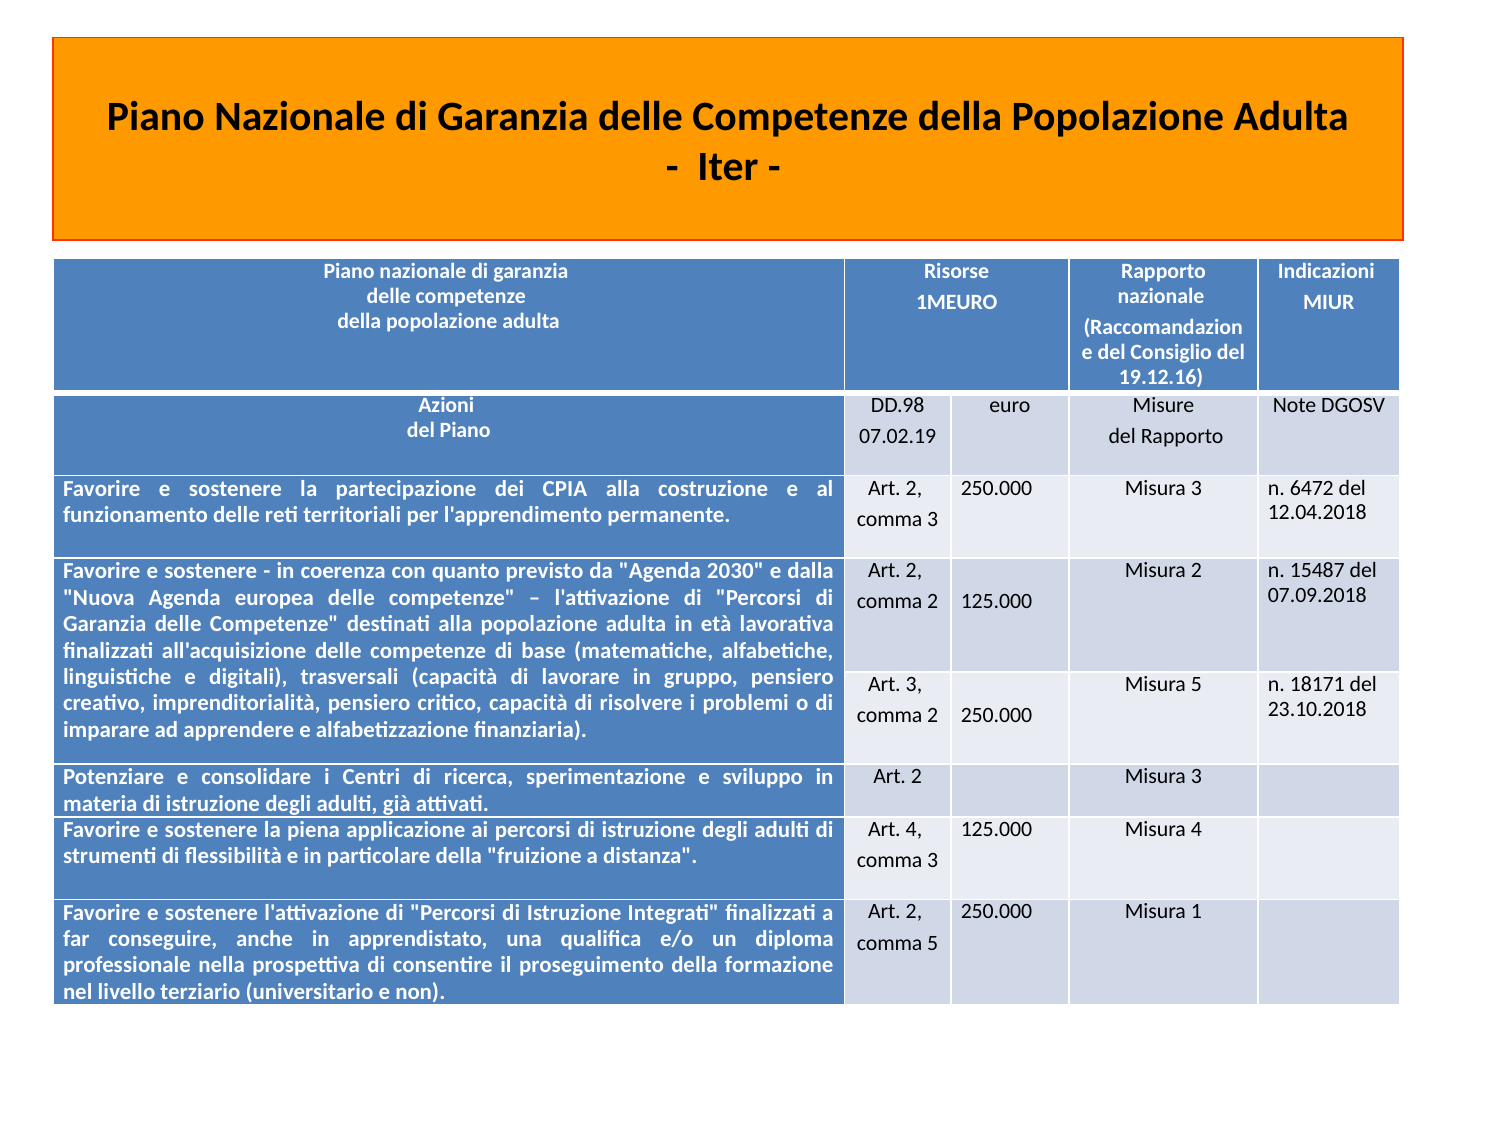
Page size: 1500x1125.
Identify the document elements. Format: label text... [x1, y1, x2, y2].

table_cell 250.000 [952, 476, 1068, 557]
table_cell Favorire e sostenere la partecipazione dei CPIA alla costruzione e al funzionamento delle reti territoriali per l'apprendimento permanente. [54, 476, 844, 557]
table_cell n. 18171 del 23.10.2018 [1259, 673, 1399, 763]
table_cell Art. 2, comma 3 [845, 476, 950, 557]
table_cell n. 6472 del 12.04.2018 [1259, 476, 1399, 557]
table_cell Misura 4 [1070, 818, 1257, 899]
table_cell 250.000 [952, 673, 1068, 763]
table_cell [1259, 818, 1399, 899]
table_header Rapporto nazionale (Raccomandazione del Consiglio del 19.12.16) [1070, 259, 1257, 390]
table_cell Misura 3 [1070, 765, 1257, 816]
table_cell 125.000 [952, 559, 1068, 671]
table_cell Misura 1 [1070, 900, 1257, 1004]
table_cell Azioni del Piano [54, 396, 844, 475]
table_cell Art. 2, comma 2 [845, 559, 950, 671]
table_cell Potenziare e consolidare i Centri di ricerca, sperimentazione e sviluppo in materia di istruzione degli adulti, già attivati. [54, 765, 844, 816]
table_cell [1259, 900, 1399, 1004]
table_cell Note DGOSV [1259, 396, 1399, 475]
table_cell Misure del Rapporto [1070, 396, 1257, 475]
table_cell [952, 765, 1068, 816]
table_header Indicazioni MIUR [1259, 259, 1399, 390]
table_cell Art. 2, comma 5 [845, 900, 950, 1004]
table_cell Misura 5 [1070, 673, 1257, 763]
table_cell Favorire e sostenere - in coerenza con quanto previsto da "Agenda 2030" e dalla "Nuova Agenda europea delle competenze" – l'attivazione di "Percorsi di Garanzia delle Competenze" destinati alla popolazione adulta in età lavorativa finalizzati all'acquisizione delle competenze di base (matematiche, alfabetiche, linguistiche e digitali), trasversali (capacità di lavorare in gruppo, pensiero creativo, imprenditorialità, pensiero critico, capacità di risolvere i problemi o di imparare ad apprendere e alfabetizzazione finanziaria). [54, 559, 844, 763]
table_cell 125.000 [952, 818, 1068, 899]
table_cell 250.000 [952, 900, 1068, 1004]
table_cell [1259, 765, 1399, 816]
table_cell Misura 2 [1070, 559, 1257, 671]
table_cell Art. 4, comma 3 [845, 818, 950, 899]
table_header Risorse 1MEURO [845, 259, 1068, 390]
table_cell Misura 3 [1070, 476, 1257, 557]
table_cell Art. 3, comma 2 [845, 673, 950, 763]
table_header Piano nazionale di garanzia delle competenze della popolazione adulta [54, 259, 844, 390]
table_cell euro [952, 396, 1068, 475]
table_cell n. 15487 del 07.09.2018 [1259, 559, 1399, 671]
table_cell Favorire e sostenere l'attivazione di "Percorsi di Istruzione Integrati" finalizzati a far conseguire, anche in apprendistato, una qualifica e/o un diploma professionale nella prospettiva di consentire il proseguimento della formazione nel livello terziario (universitario e non). [54, 900, 844, 1004]
table_cell Favorire e sostenere la piena applicazione ai percorsi di istruzione degli adulti di strumenti di flessibilità e in particolare della "fruizione a distanza". [54, 818, 844, 899]
table_cell DD.98 07.02.19 [845, 396, 950, 475]
table_cell Art. 2 [845, 765, 950, 816]
title Piano Nazionale di Garanzia delle Competenze della Popolazione Adulta - Iter - [52, 37, 1404, 241]
